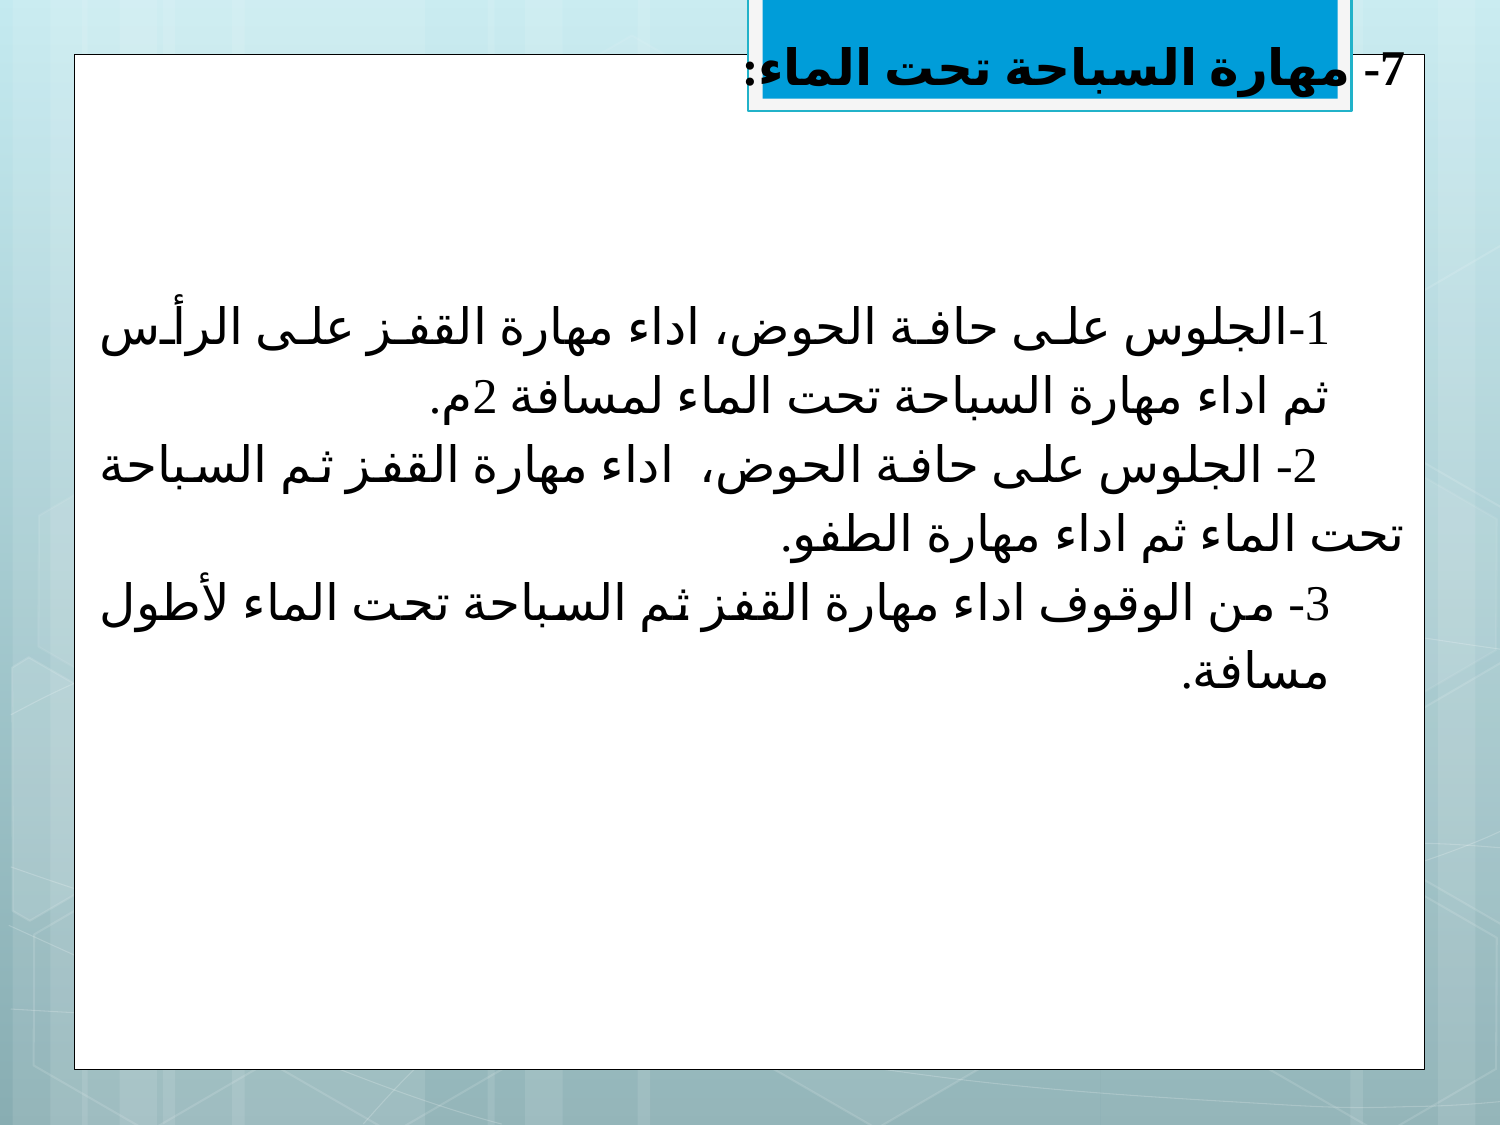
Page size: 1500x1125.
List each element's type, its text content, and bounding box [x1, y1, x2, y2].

text_box 7- مهارة السباحة تحت الماء: 1-الجلوس على حافة الحوض، اداء مهارة القفز على الرأس ثم اداء مهارة السباحة تحت الماء لمسافة 2م. 2- الجلوس على حافة الحوض، اداء مهارة القفز ثم السباحة تحت الماء ثم اداء مهارة الطفو. 3- من الوقوف اداء مهارة القفز ثم السباحة تحت الماء لأطول مسافة. [85, 19, 1420, 707]
